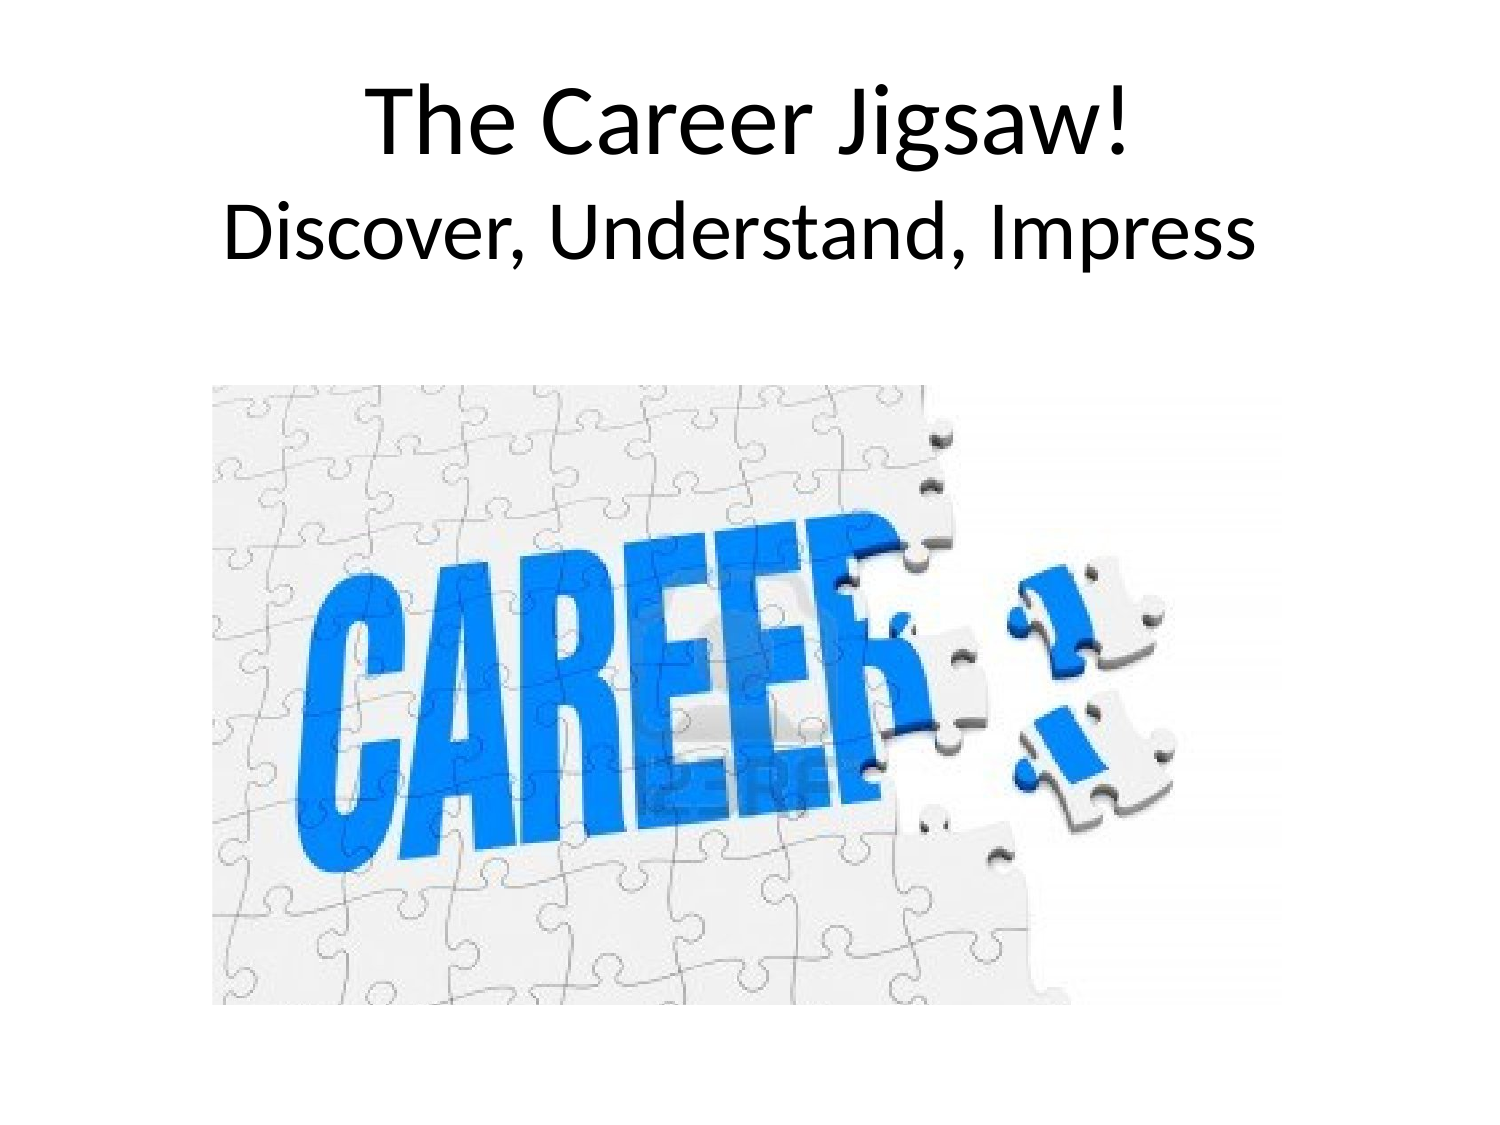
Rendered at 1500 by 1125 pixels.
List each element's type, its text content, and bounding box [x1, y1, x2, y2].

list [212, 385, 1282, 1006]
title The Career Jigsaw! Discover, Understand, Impress [75, 45, 1425, 386]
